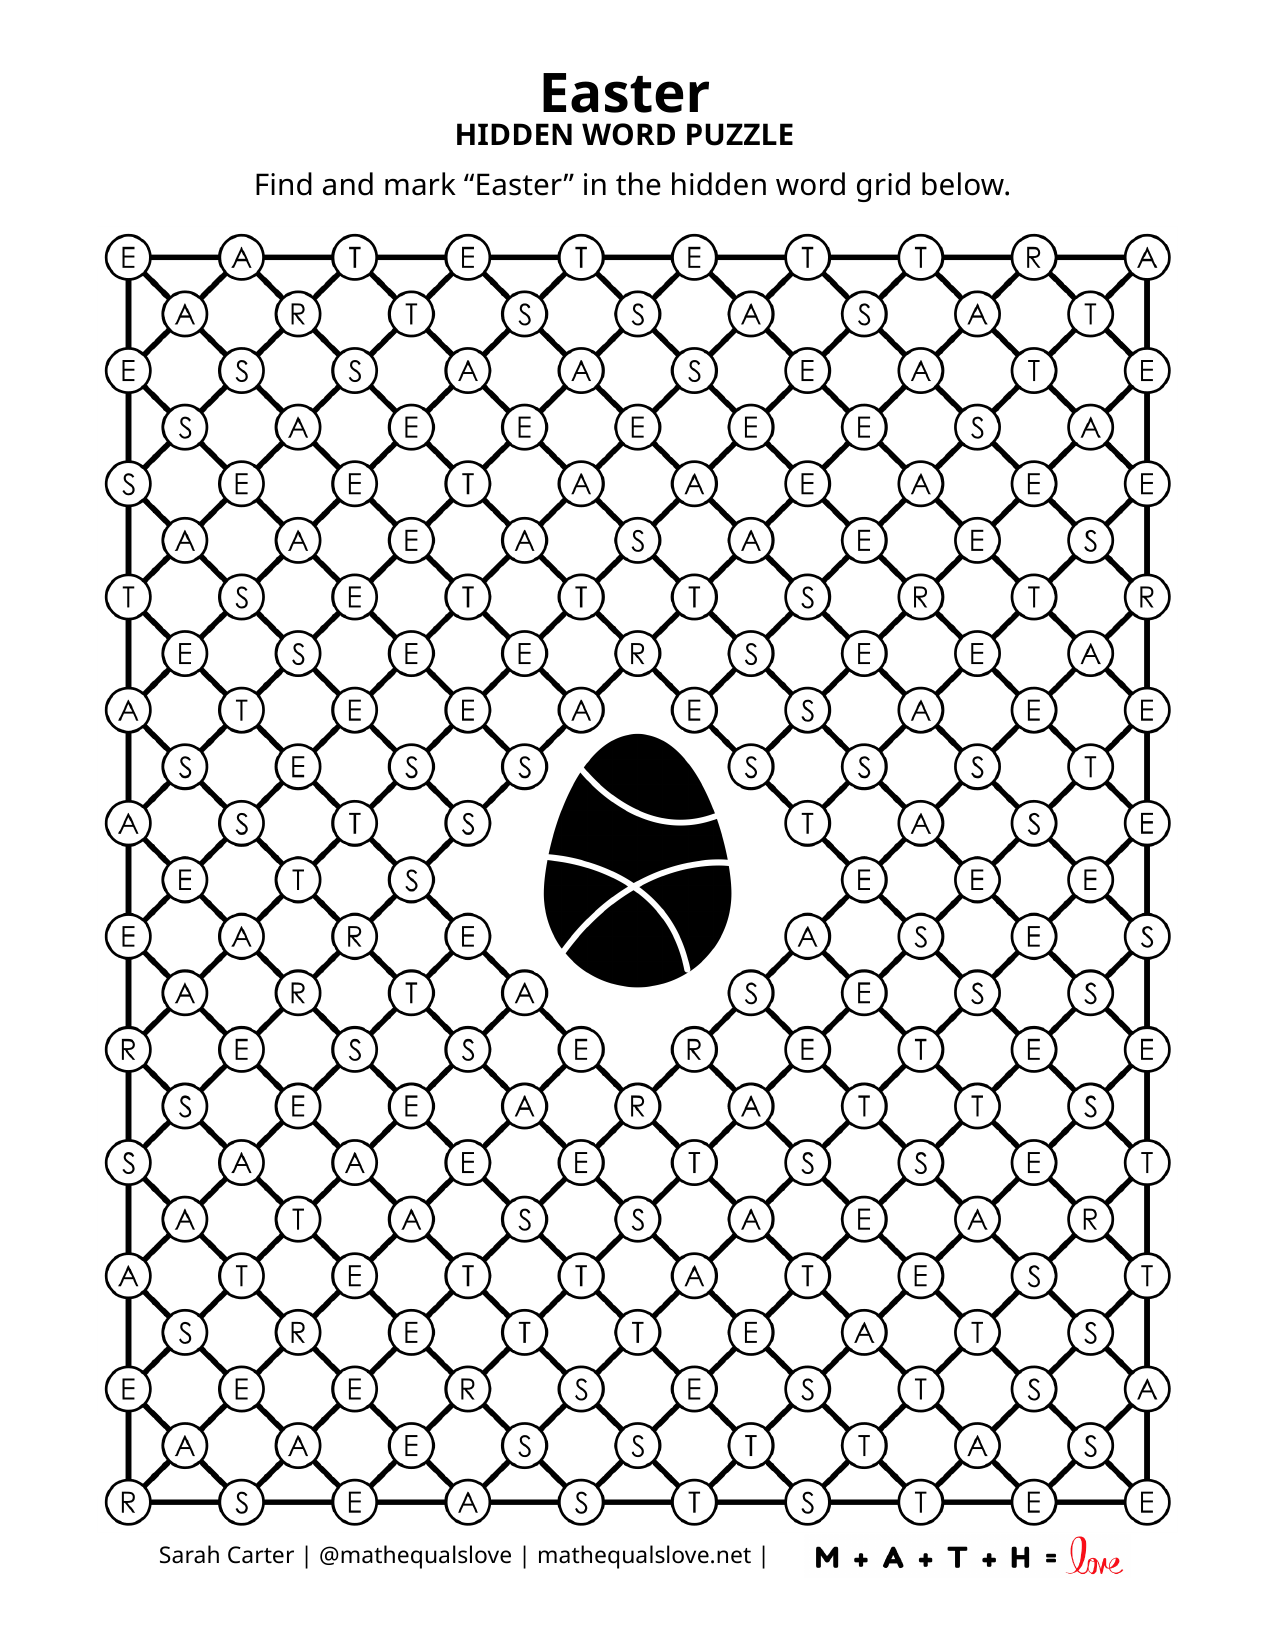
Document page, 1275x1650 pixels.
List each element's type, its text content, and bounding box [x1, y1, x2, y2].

text_box HIDDEN WORD PUZZLE [319, 108, 930, 159]
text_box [143, 1533, 1132, 1579]
picture [97, 226, 1178, 1533]
text_box Find and mark “Easter” in the hidden word grid below. [110, 158, 1165, 209]
text_box Easter [302, 57, 947, 124]
